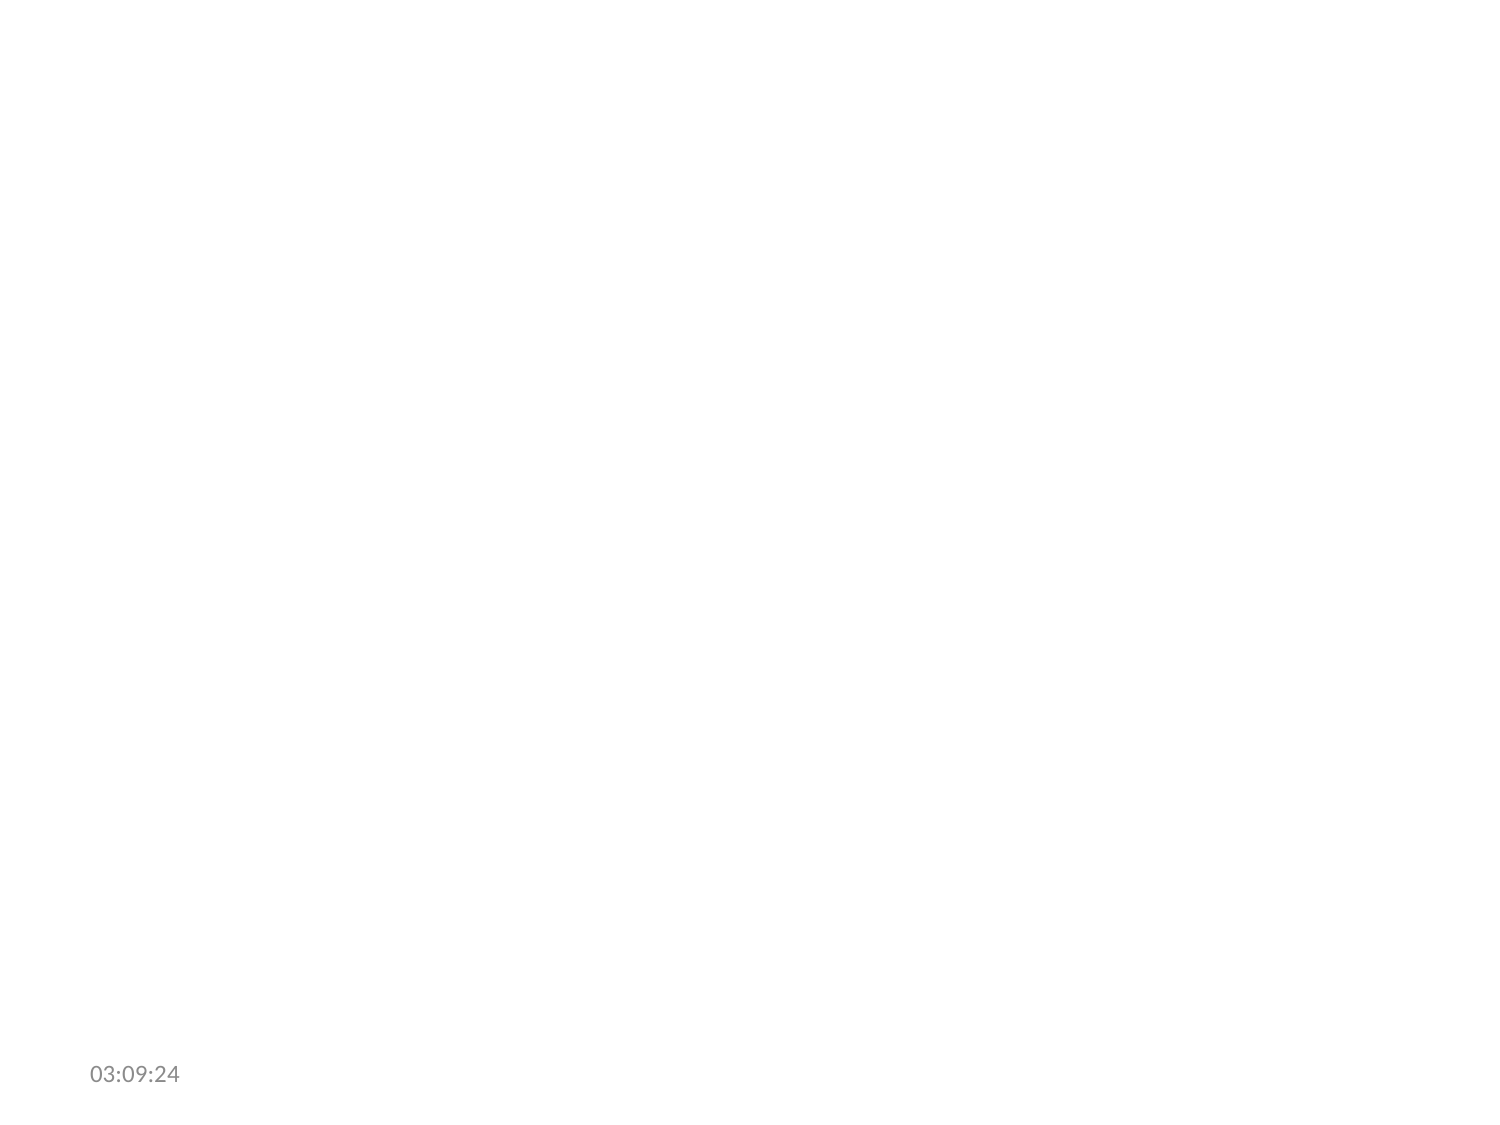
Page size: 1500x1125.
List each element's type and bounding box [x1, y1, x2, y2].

slide_number [75, 1042, 425, 1103]
